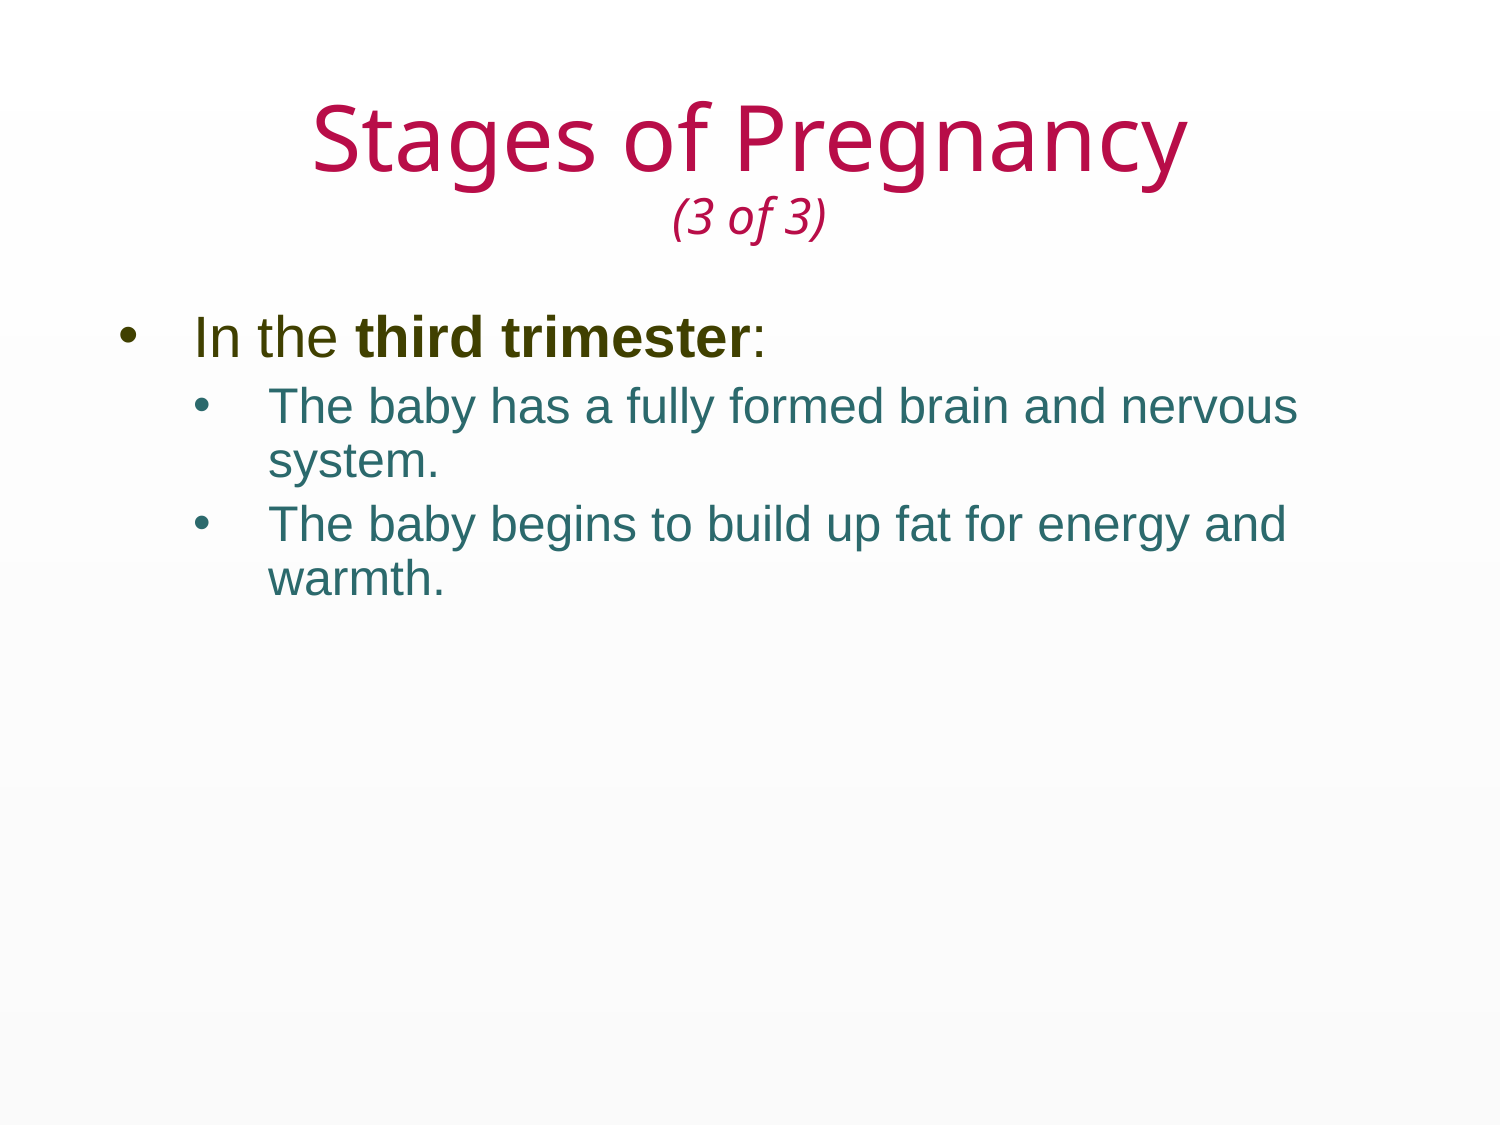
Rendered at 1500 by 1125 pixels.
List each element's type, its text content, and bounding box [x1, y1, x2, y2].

list In the third trimester: The baby has a fully formed brain and nervous system. The baby begins to build up fat for energy and warmth. [103, 299, 1397, 1014]
title Stages of Pregnancy (3 of 3) [103, 59, 1397, 278]
